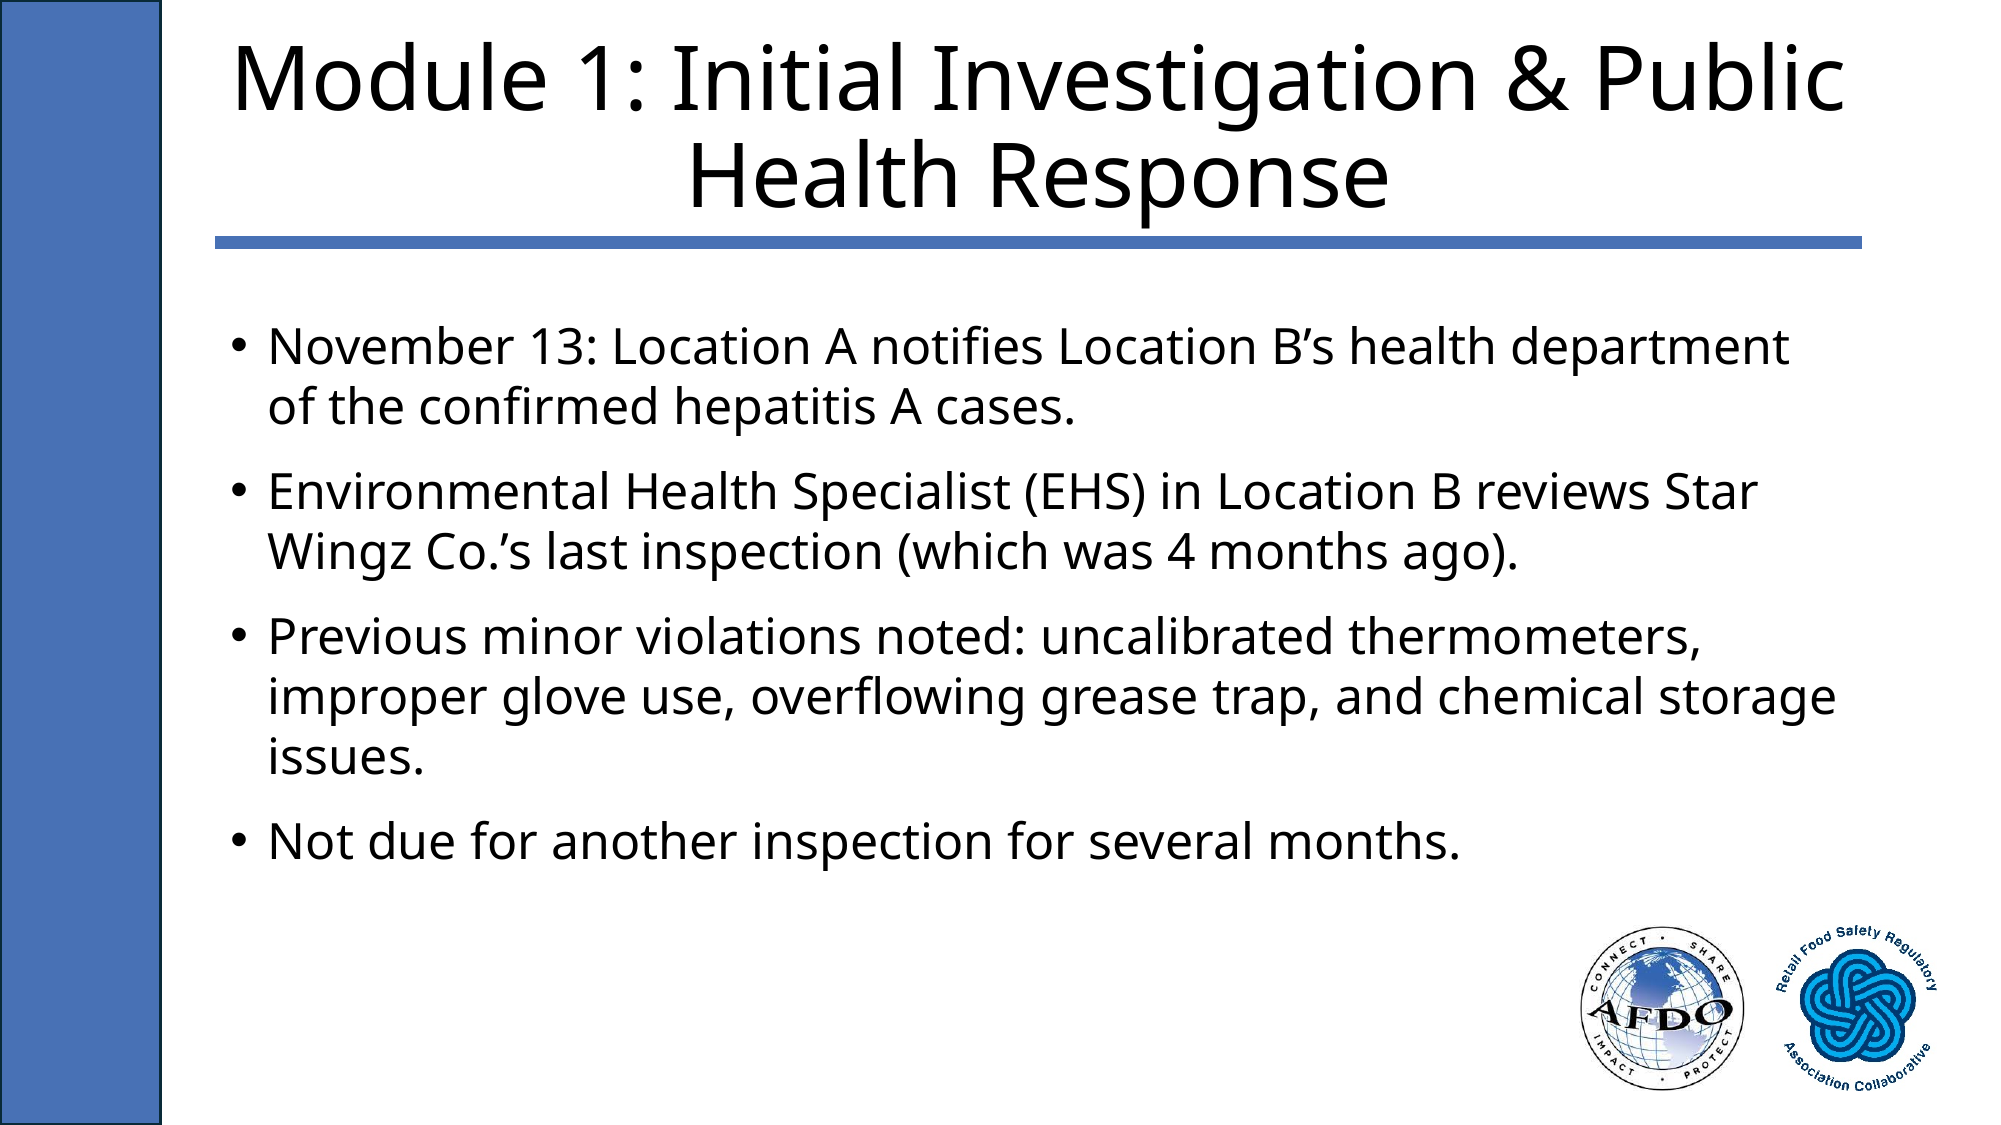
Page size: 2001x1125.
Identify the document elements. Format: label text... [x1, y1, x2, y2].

picture [1579, 960, 1745, 1091]
title Module 1: Initial Investigation & Public Health Response [184, 24, 1894, 236]
list November 13: Location A notifies Location B’s health department of the confirmed hepatitis A cases. Environmental Health Specialist (EHS) in Location B reviews Star Wingz Co.’s last inspection (which was 4 months ago). Previous minor violations noted: uncalibrated thermometers, improper glove use, overflowing grease trap, and chemical storage issues. Not due for another inspection for several months. [215, 306, 1863, 960]
picture [1776, 925, 1937, 1091]
